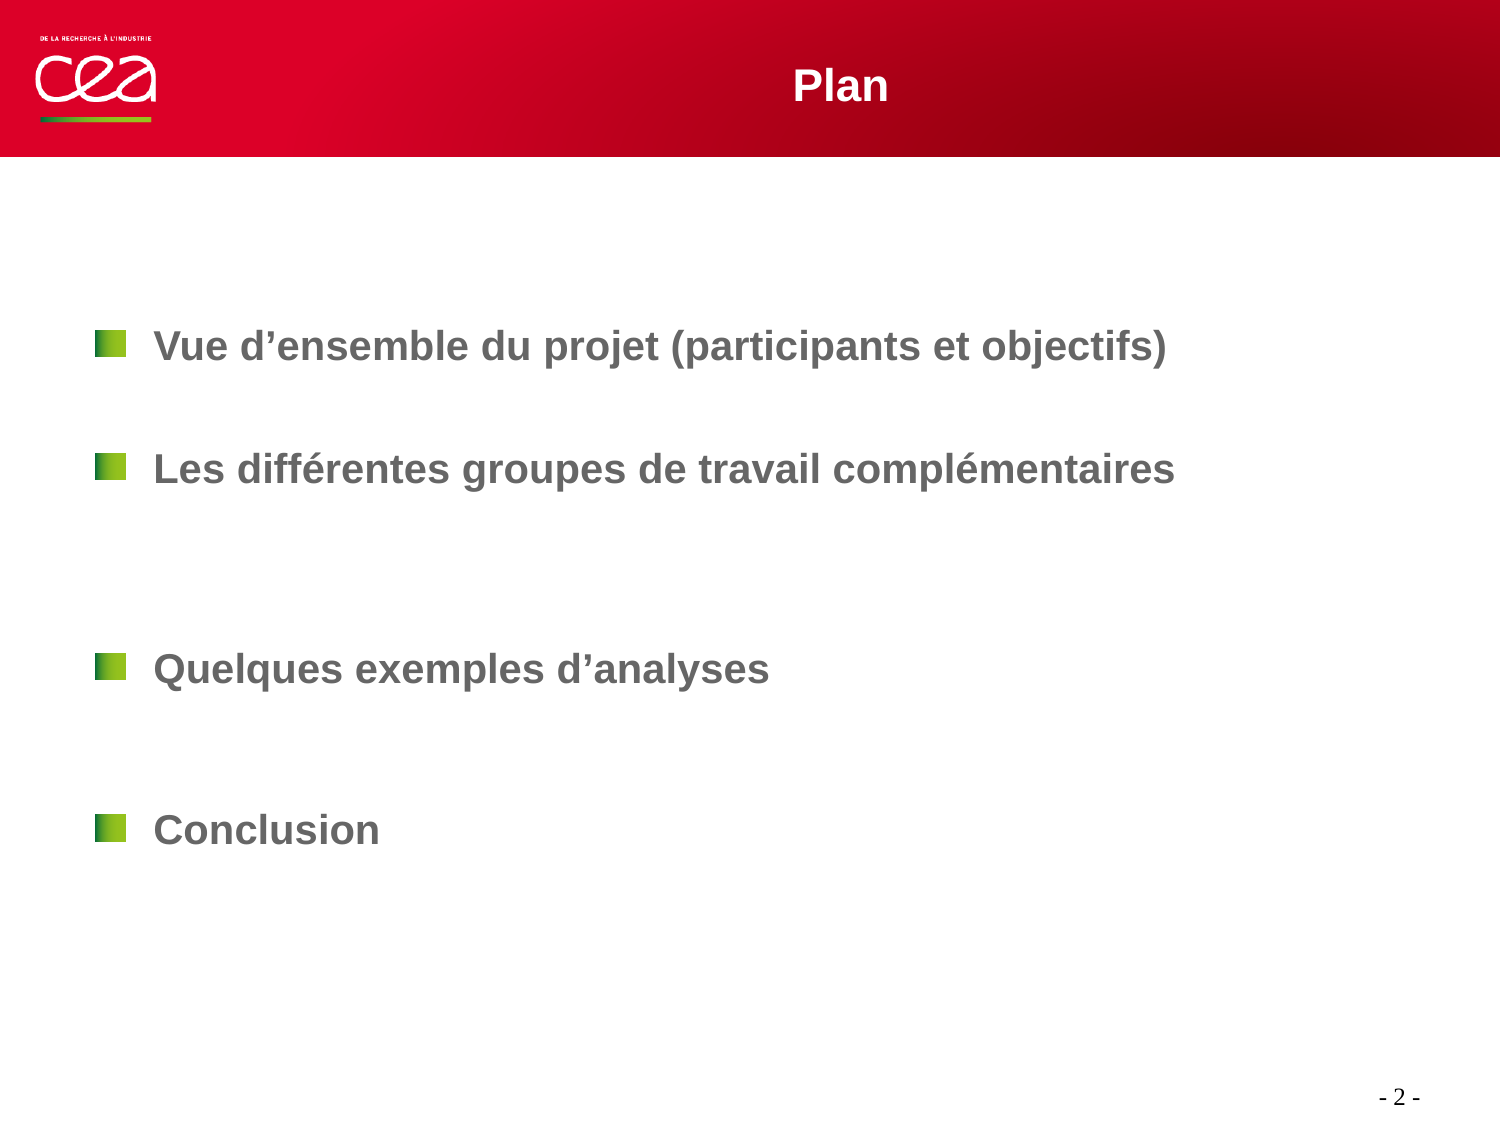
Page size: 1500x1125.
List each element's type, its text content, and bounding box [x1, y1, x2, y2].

title Plan [247, 8, 1435, 158]
picture [95, 330, 126, 357]
list Vue d’ensemble du projet (participants et objectifs) Les différentes groupes de travail complémentaires Quelques exemples d’analyses Conclusion [94, 166, 1435, 981]
picture [95, 814, 126, 842]
text_box P- 2 - [1367, 1072, 1500, 1118]
picture [95, 453, 126, 480]
picture [95, 653, 126, 680]
picture [0, 0, 1500, 157]
